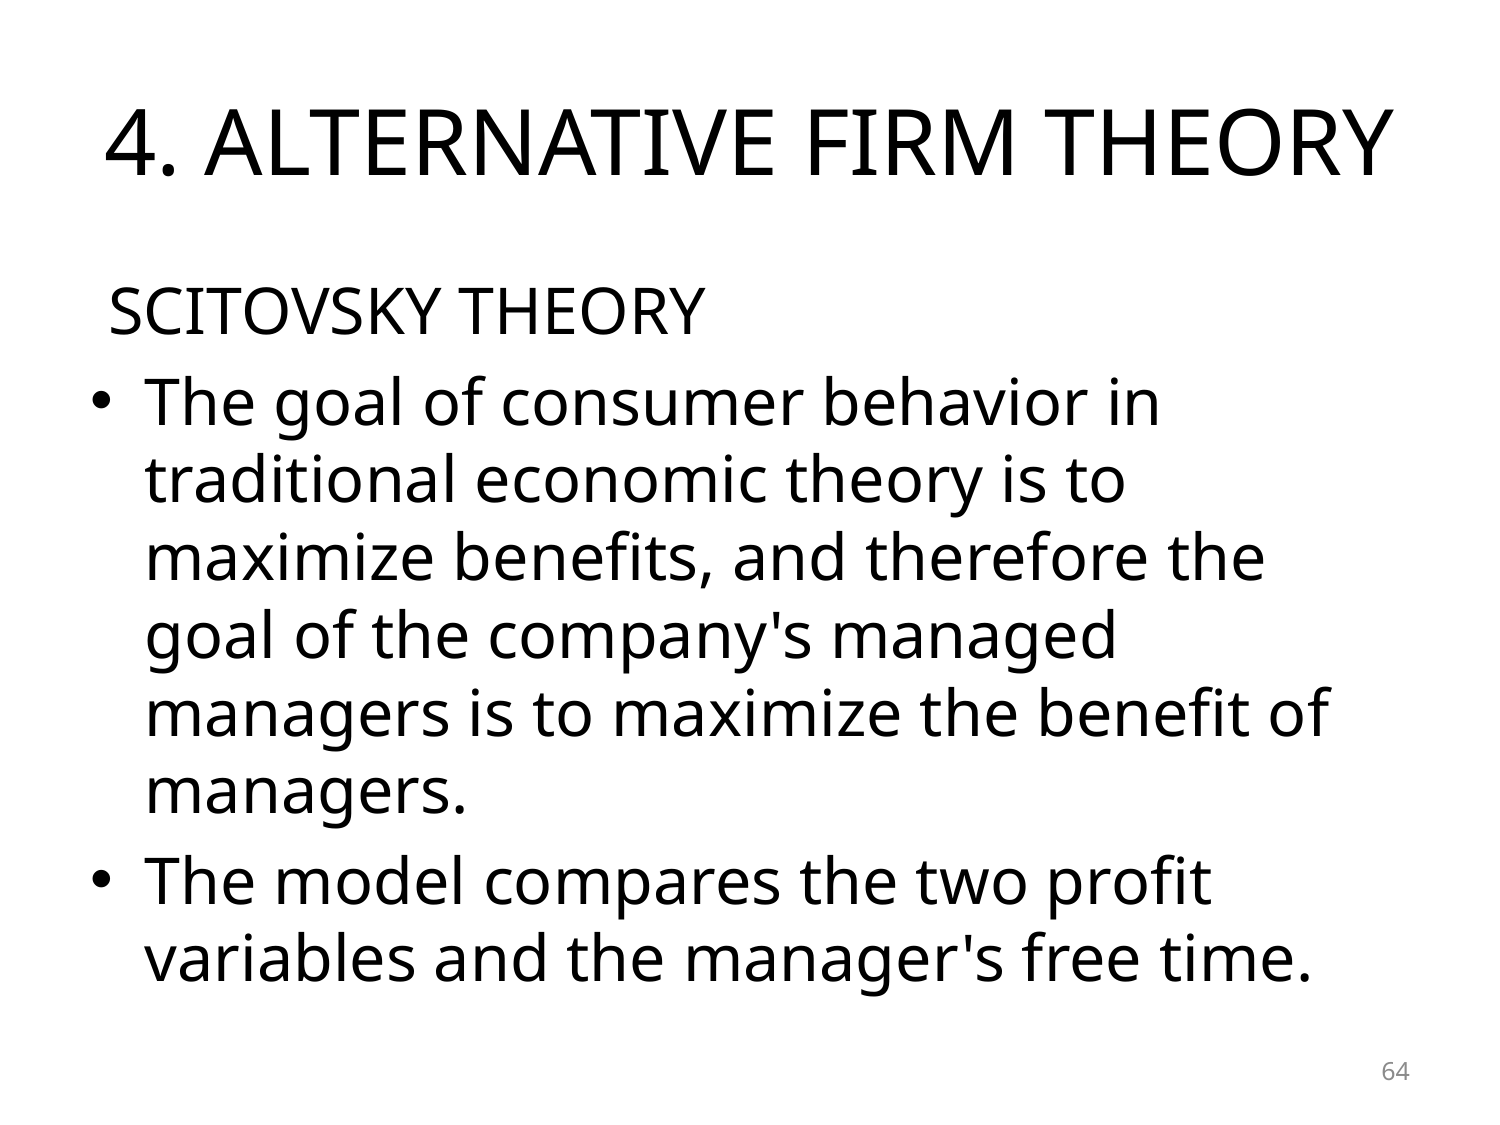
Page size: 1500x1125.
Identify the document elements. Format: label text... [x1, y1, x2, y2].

title 4. ALTERNATIVE FIRM THEORY [75, 45, 1425, 233]
slide_number 64 [1074, 1042, 1425, 1103]
list SCITOVSKY THEORY The goal of consumer behavior in traditional economic theory is to maximize benefits, and therefore the goal of the company's managed managers is to maximize the benefit of managers. The model compares the two profit variables and the manager's free time. [75, 262, 1425, 1005]
